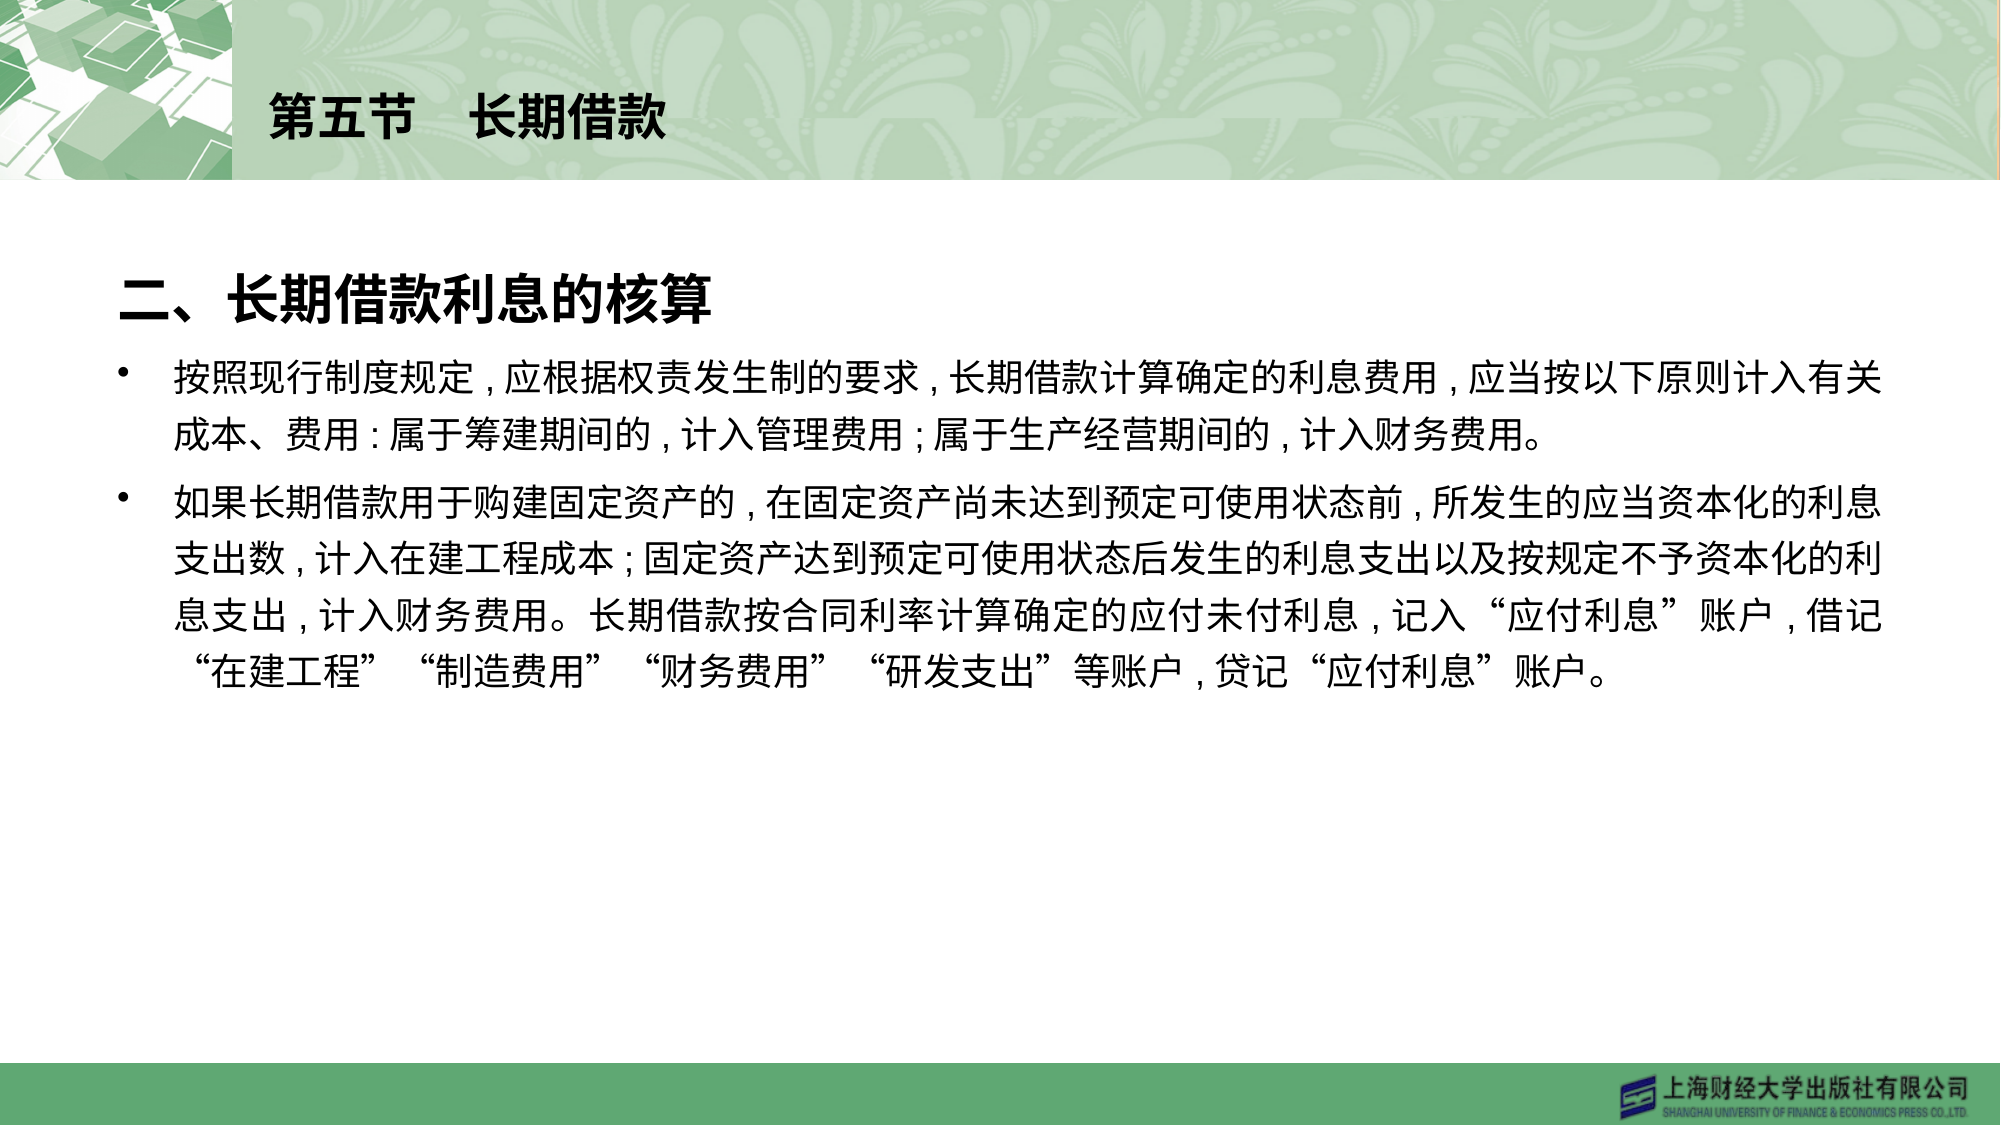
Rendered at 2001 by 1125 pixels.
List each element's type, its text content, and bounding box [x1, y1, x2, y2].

picture [0, 0, 2001, 1125]
list 二、长期借款利息的核算 按照现行制度规定,应根据权责发生制的要求,长期借款计算确定的利息费用,应当按以下原则计入有关成本、费用:属于筹建期间的,计入管理费用;属于生产经营期间的,计入财务费用。 如果长期借款用于购建固定资产的,在固定资产尚未达到预定可使用状态前,所发生的应当资本化的利息支出数,计入在建工程成本;固定资产达到预定可使用状态后发生的利息支出以及按规定不予资本化的利息支出,计入财务费用。长期借款按合同利率计算确定的应付未付利息,记入“应付利息”账户,借记“在建工程”“制造费用”“财务费用”“研发支出”等账户,贷记“应付利息”账户。 [102, 241, 1898, 1065]
title 第五节 长期借款 [252, 64, 1609, 168]
